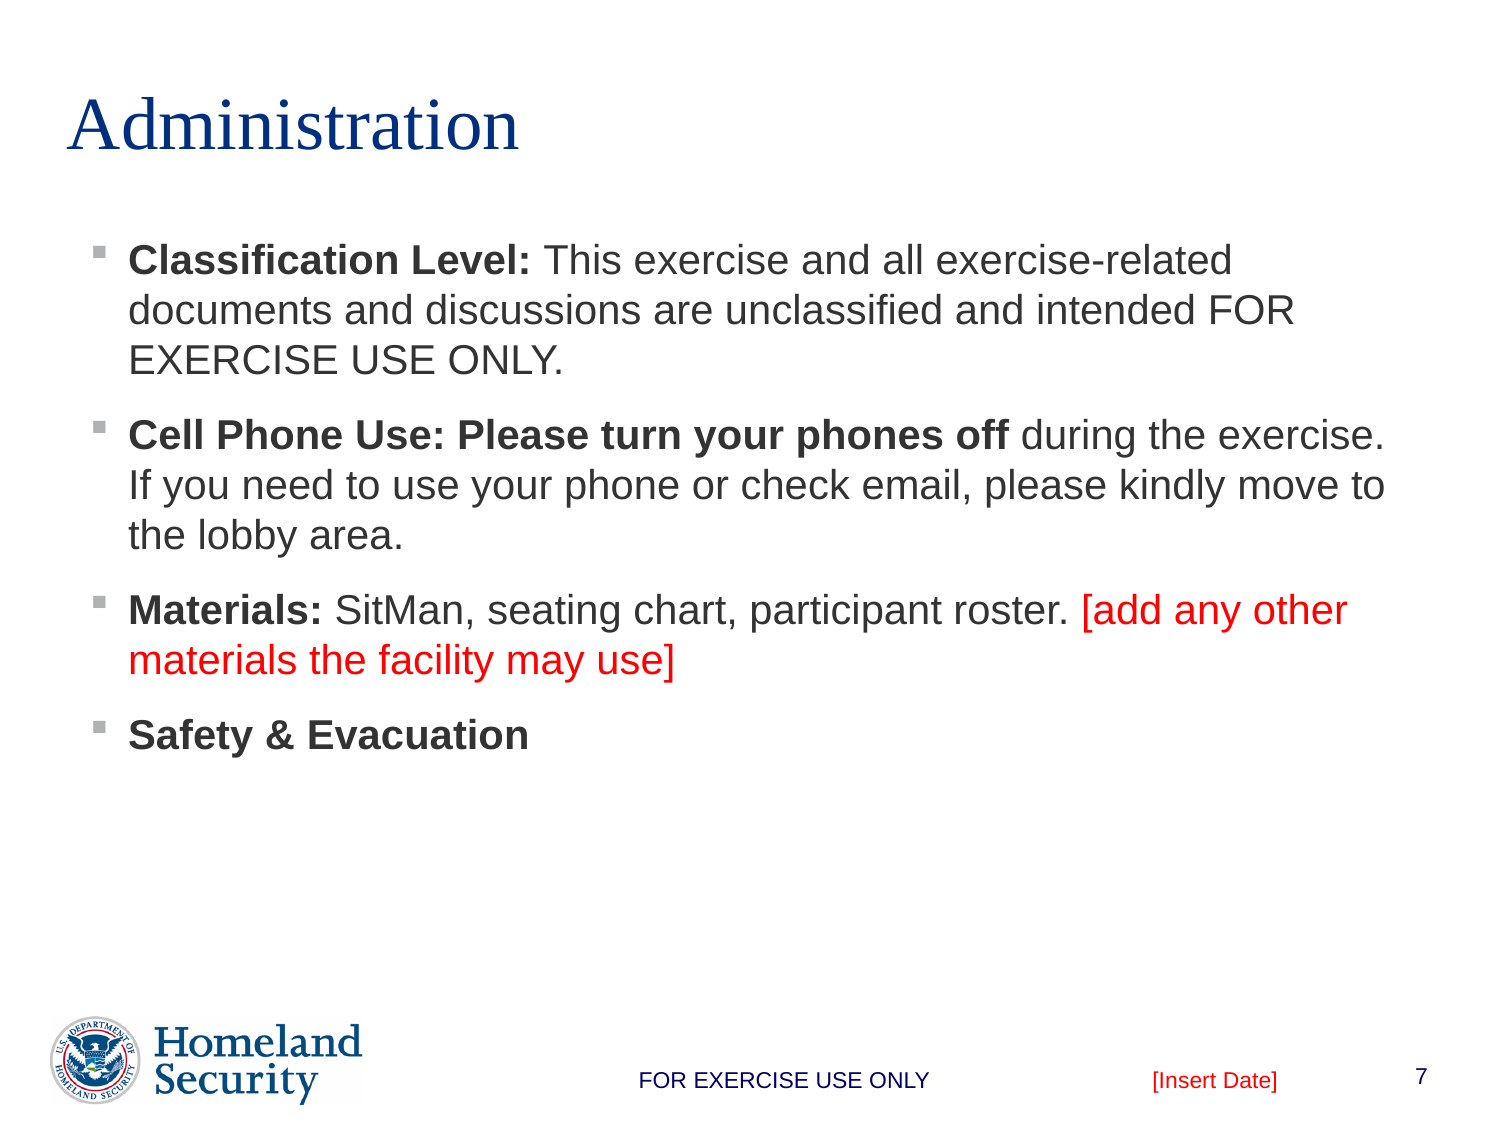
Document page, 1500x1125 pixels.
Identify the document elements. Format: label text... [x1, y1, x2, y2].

list Classification Level: This exercise and all exercise-related documents and discussions are unclassified and intended FOR EXERCISE USE ONLY. Cell Phone Use: Please turn your phones off during the exercise. If you need to use your phone or check email, please kindly move to the lobby area. Materials: SitMan, seating chart, participant roster. [add any other materials the facility may use] Safety & Evacuation [75, 224, 1425, 968]
picture [50, 1016, 363, 1105]
title Administration [51, 0, 1278, 173]
slide_number 7 [1399, 1053, 1476, 1097]
